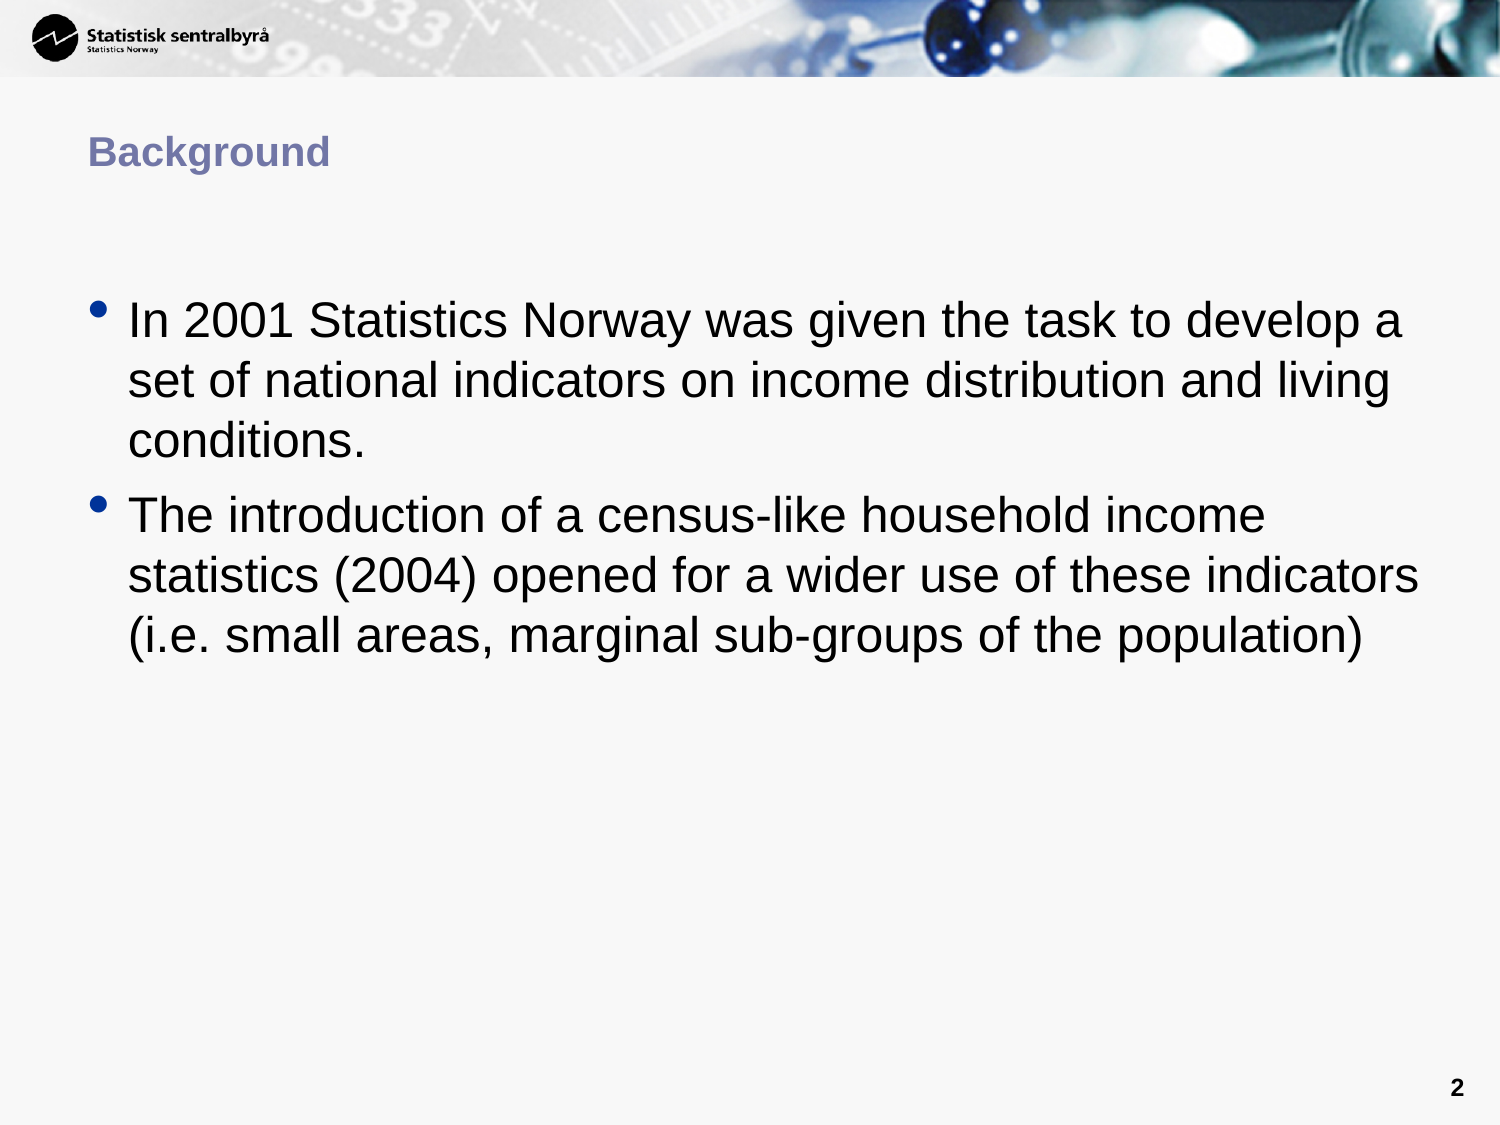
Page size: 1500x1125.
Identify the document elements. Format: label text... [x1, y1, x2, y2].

picture [0, 0, 1500, 77]
title Background [87, 125, 1463, 263]
list In 2001 Statistics Norway was given the task to develop a set of national indicators on income distribution and living conditions. The introduction of a census-like household income statistics (2004) opened for a wider use of these indicators (i.e. small areas, marginal sub-groups of the population) [87, 287, 1463, 1050]
slide_number 2 [1387, 1067, 1465, 1107]
